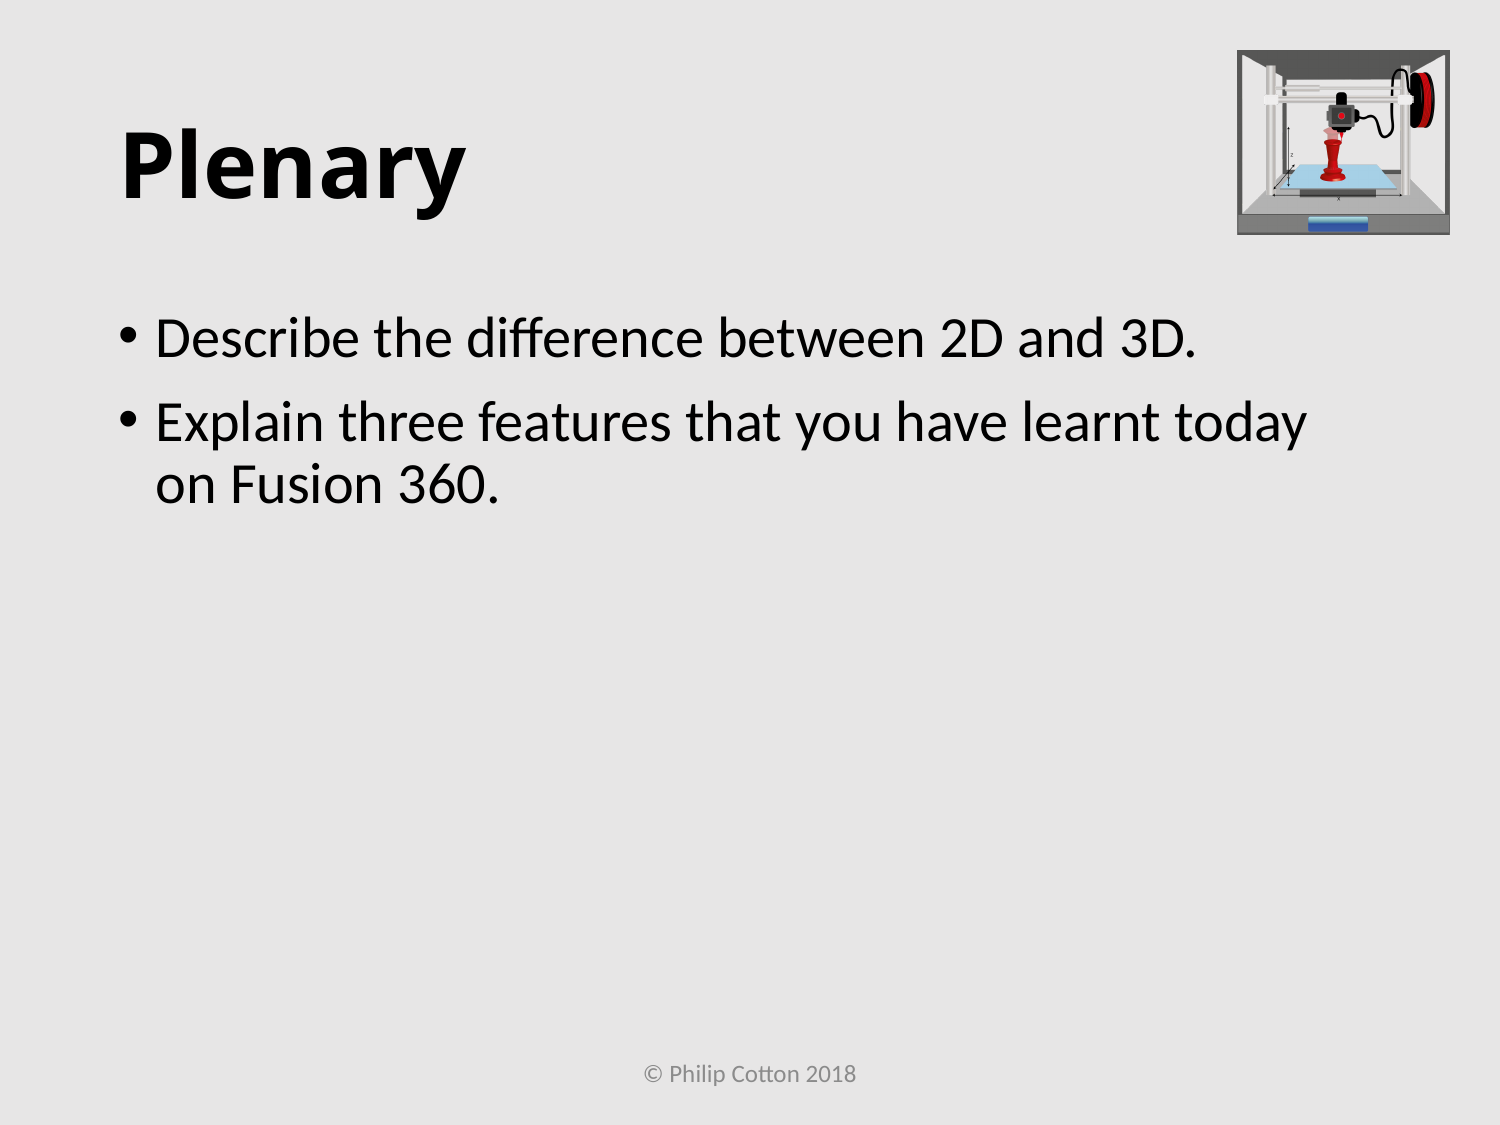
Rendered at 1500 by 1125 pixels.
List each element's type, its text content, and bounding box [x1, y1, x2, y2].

picture [1237, 50, 1450, 235]
list Describe the difference between 2D and 3D. Explain three features that you have learnt today on Fusion 360. [103, 299, 1397, 1014]
title Plenary [103, 59, 1397, 278]
footer © Philip Cotton 2018 [496, 1042, 1004, 1103]
